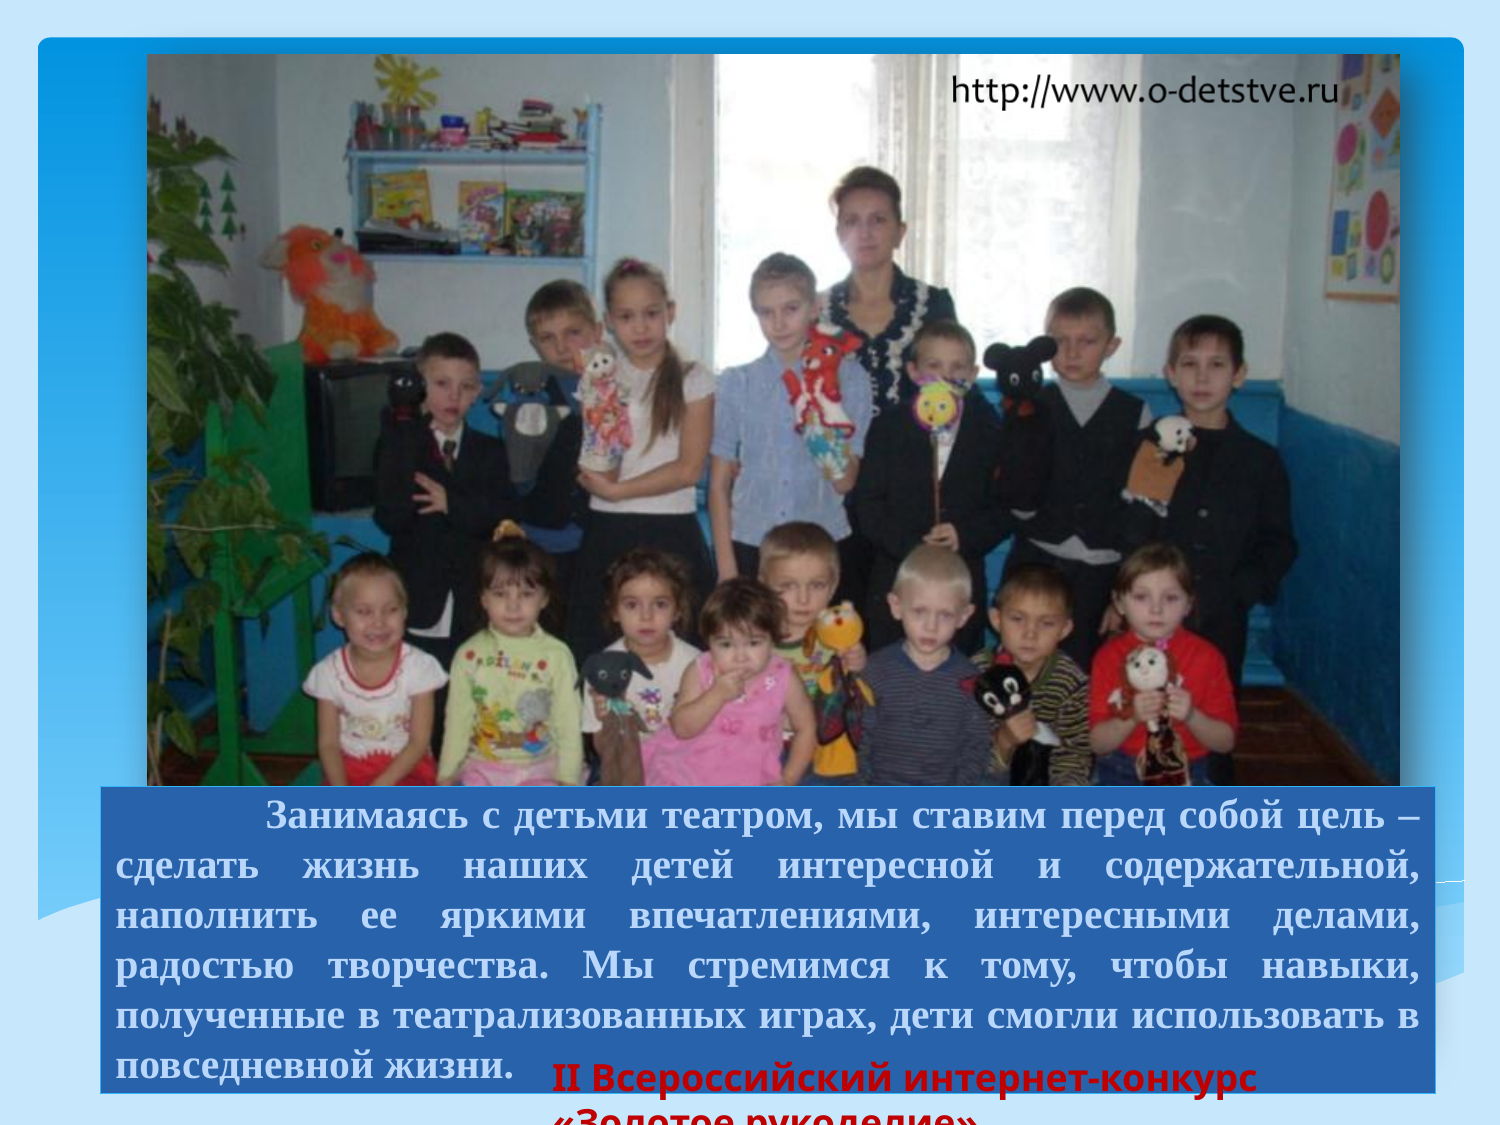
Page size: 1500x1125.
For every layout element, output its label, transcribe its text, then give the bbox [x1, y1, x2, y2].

title Занимаясь с детьми театром, мы ставим перед собой цель – сделать жизнь наших детей интересной и содержательной, наполнить ее яркими впечатлениями, интересными делами, радостью творчества. Мы стремимся к тому, чтобы навыки, полученные в театрализованных играх, дети смогли использовать в повседневной жизни. [100, 786, 1436, 1094]
picture [147, 55, 1400, 1033]
text_box II Всероссийский интернет-конкурс «Золотое рукоделие» [537, 1046, 1298, 1125]
